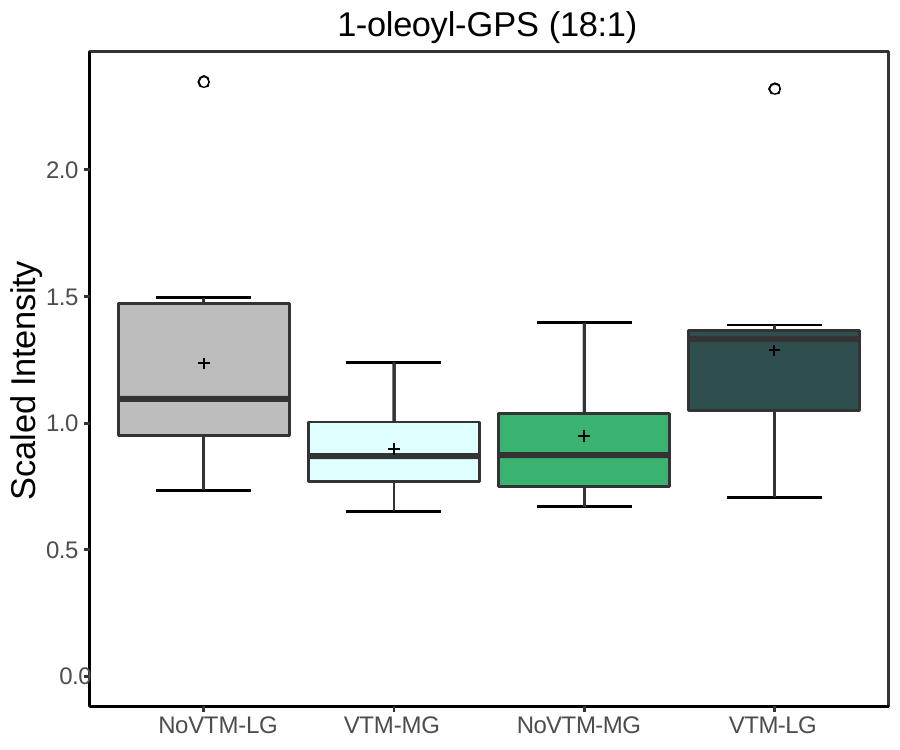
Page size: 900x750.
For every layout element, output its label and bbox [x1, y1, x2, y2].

text_box [335, 0, 643, 44]
text_box [83, 50, 891, 738]
text_box [44, 532, 82, 563]
slide_number [156, 713, 290, 750]
text_box [1, 256, 82, 503]
footer [57, 661, 95, 750]
text_box [44, 152, 82, 183]
